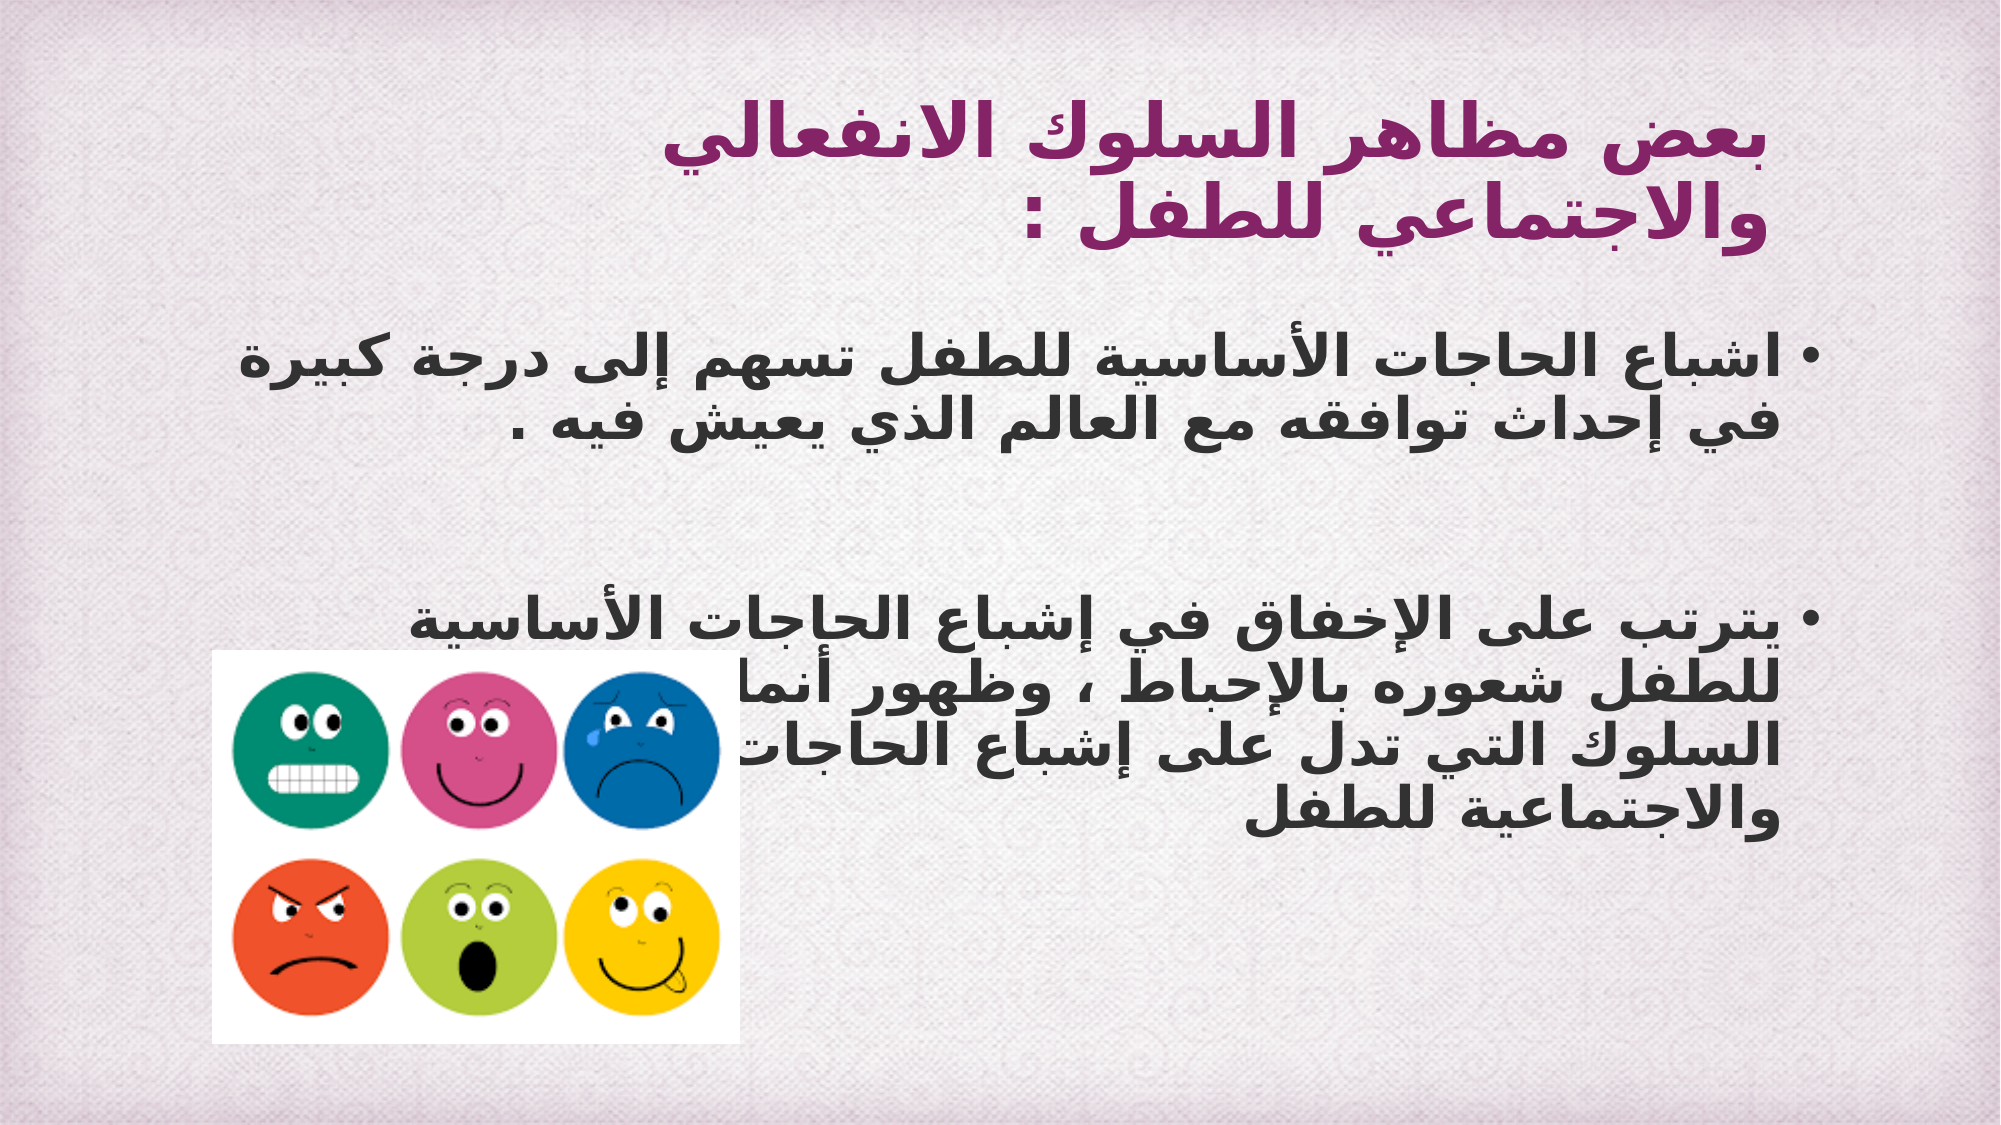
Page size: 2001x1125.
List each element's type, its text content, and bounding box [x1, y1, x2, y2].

picture [0, 0, 2001, 1125]
list اشباع الحاجات الأساسية للطفل تسهم إلى درجة كبيرة في إحداث توافقه مع العالم الذي يعيش فيه . يترتب على الإخفاق في إشباع الحاجات الأساسية للطفل شعوره بالإحباط ، وظهور أنماط معينة من السلوك التي تدل على إشباع الحاجات النفسية والاجتماعية للطفل [212, 318, 1837, 1013]
title بعض مظاهر السلوك الانفعالي والاجتماعي للطفل : [212, 59, 1788, 263]
